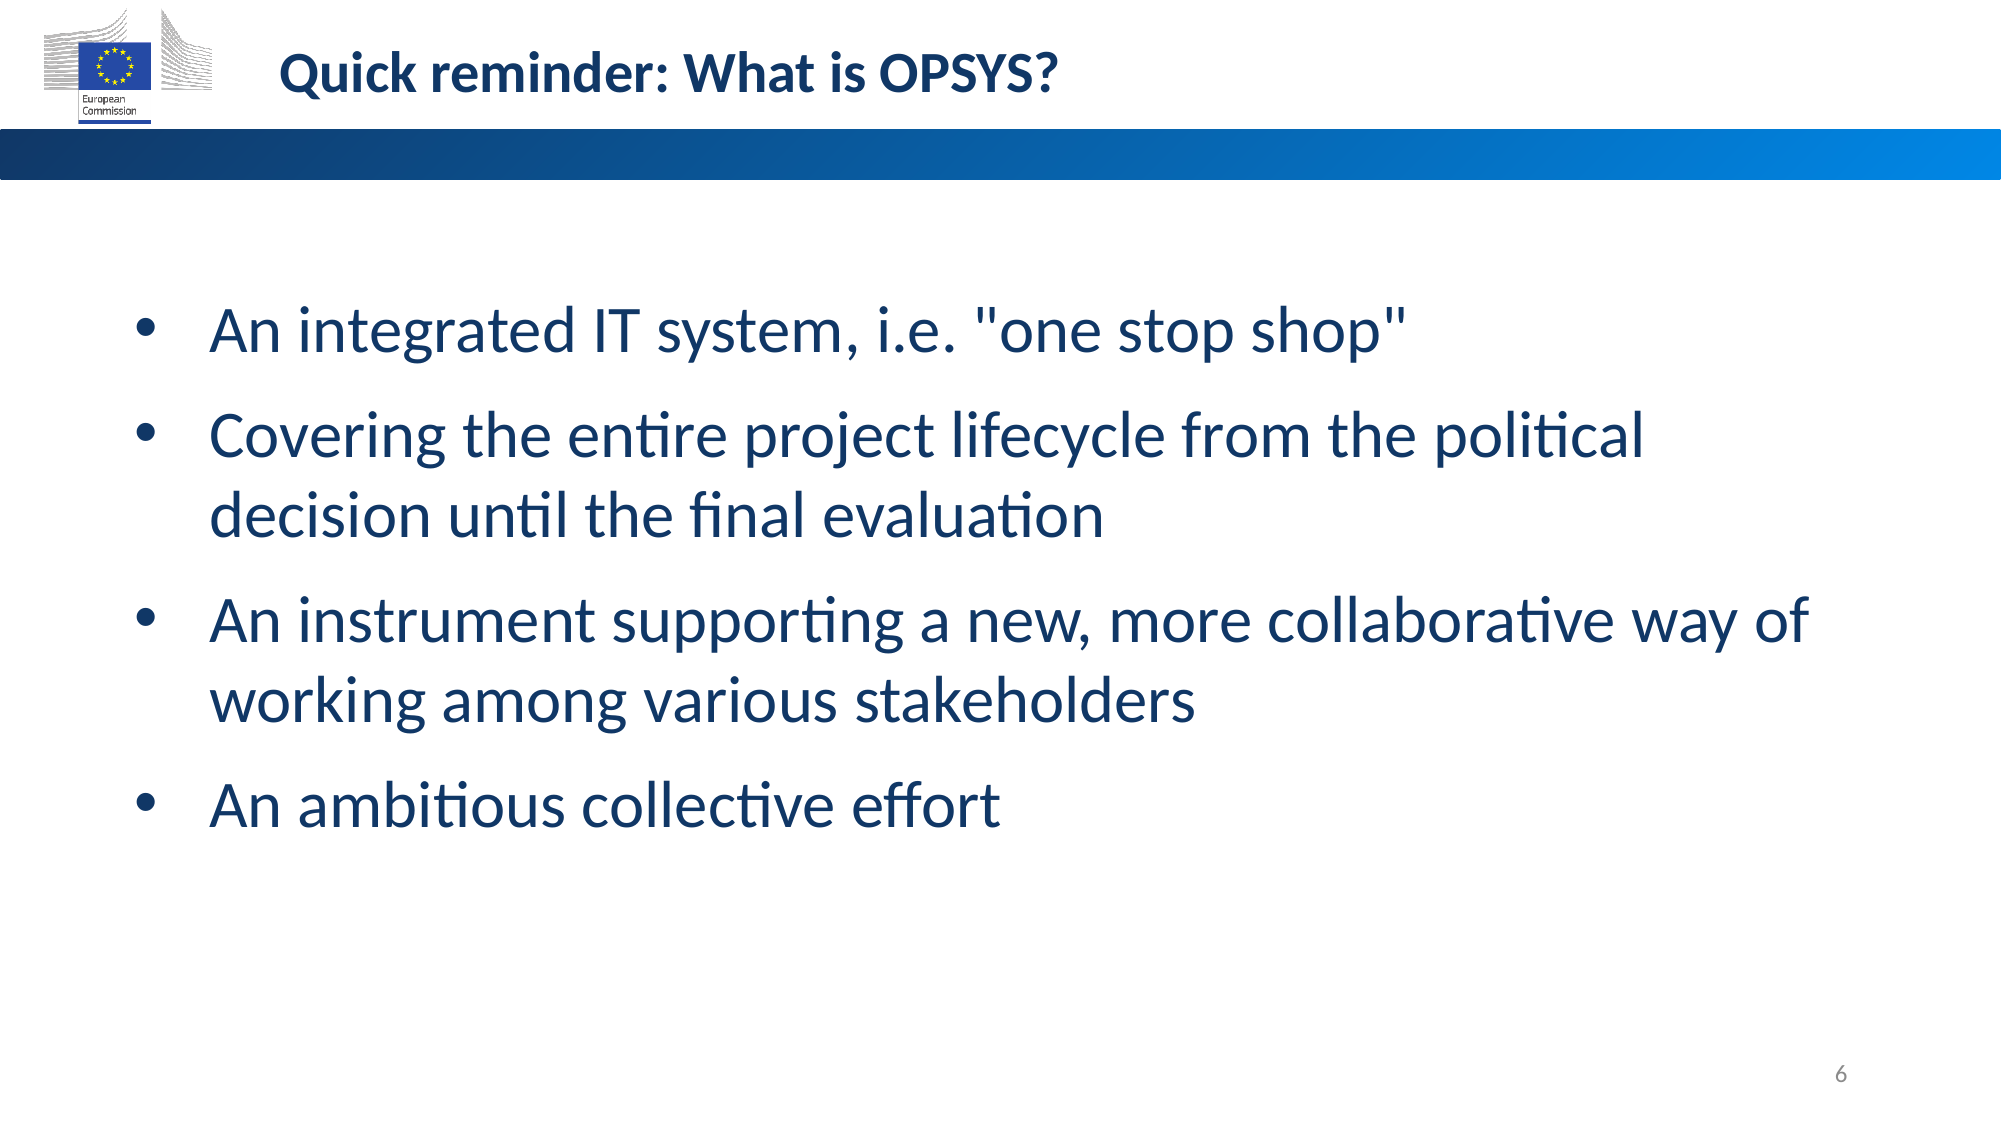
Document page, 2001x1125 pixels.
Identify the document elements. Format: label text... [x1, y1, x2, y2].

text_box An integrated IT system, i.e. "one stop shop" Covering the entire project lifecycle from the political decision until the final evaluation An instrument supporting a new, more collaborative way of working among various stakeholders An ambitious collective effort [119, 278, 1852, 849]
text_box Quick reminder: What is OPSYS? [264, 27, 1690, 112]
picture [44, 8, 212, 124]
slide_number 6 [1412, 1042, 1863, 1103]
